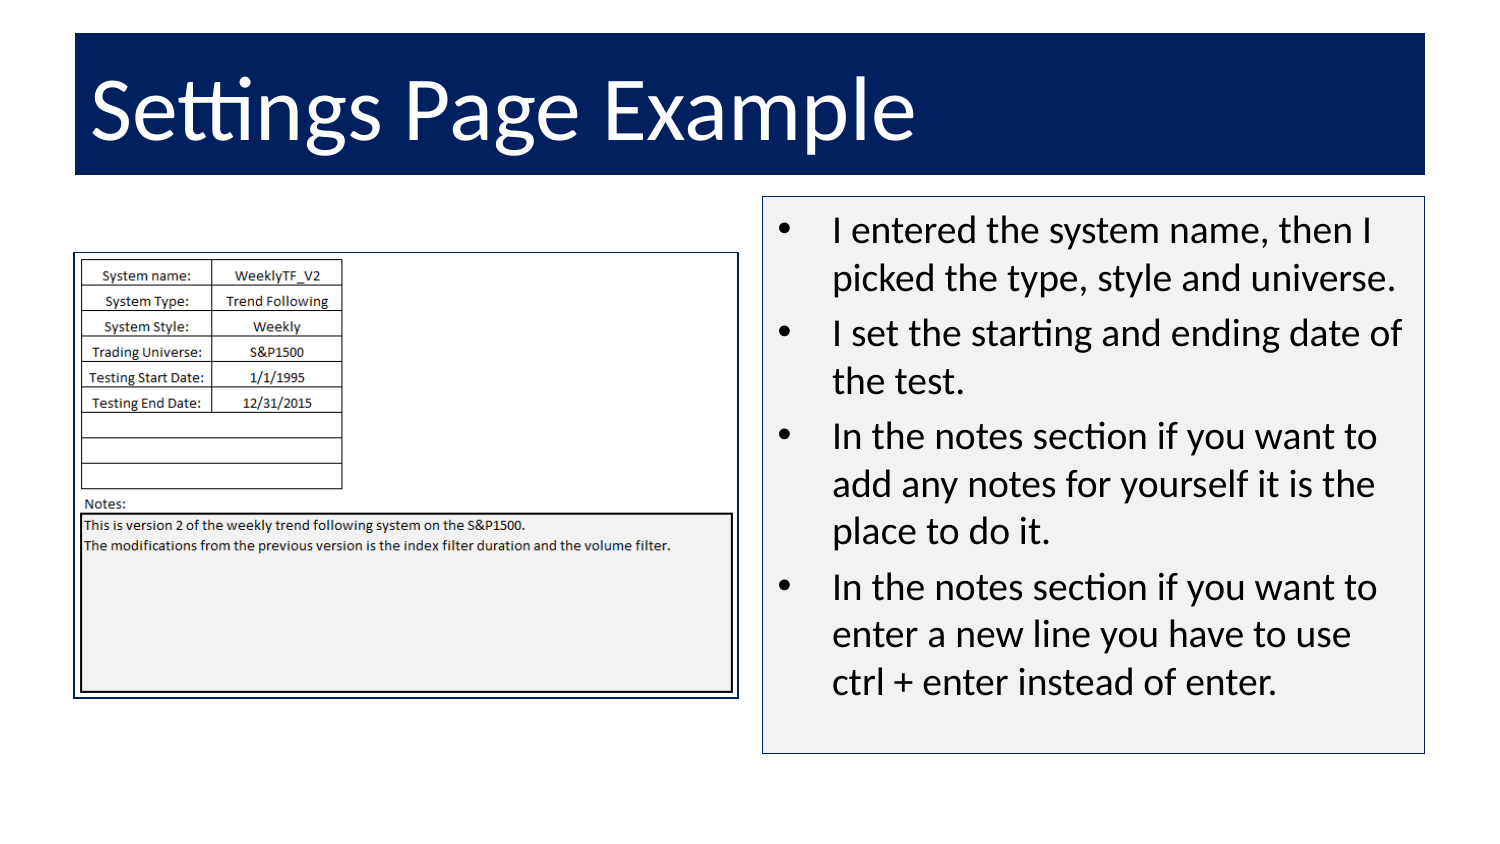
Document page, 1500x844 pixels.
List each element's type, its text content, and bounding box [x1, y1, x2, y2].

title Settings Page Example [75, 33, 1425, 175]
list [74, 252, 738, 698]
list I entered the system name, then I picked the type, style and universe. I set the starting and ending date of the test. In the notes section if you want to add any notes for yourself it is the place to do it. In the notes section if you want to enter a new line you have to use ctrl + enter instead of enter. [762, 196, 1425, 754]
